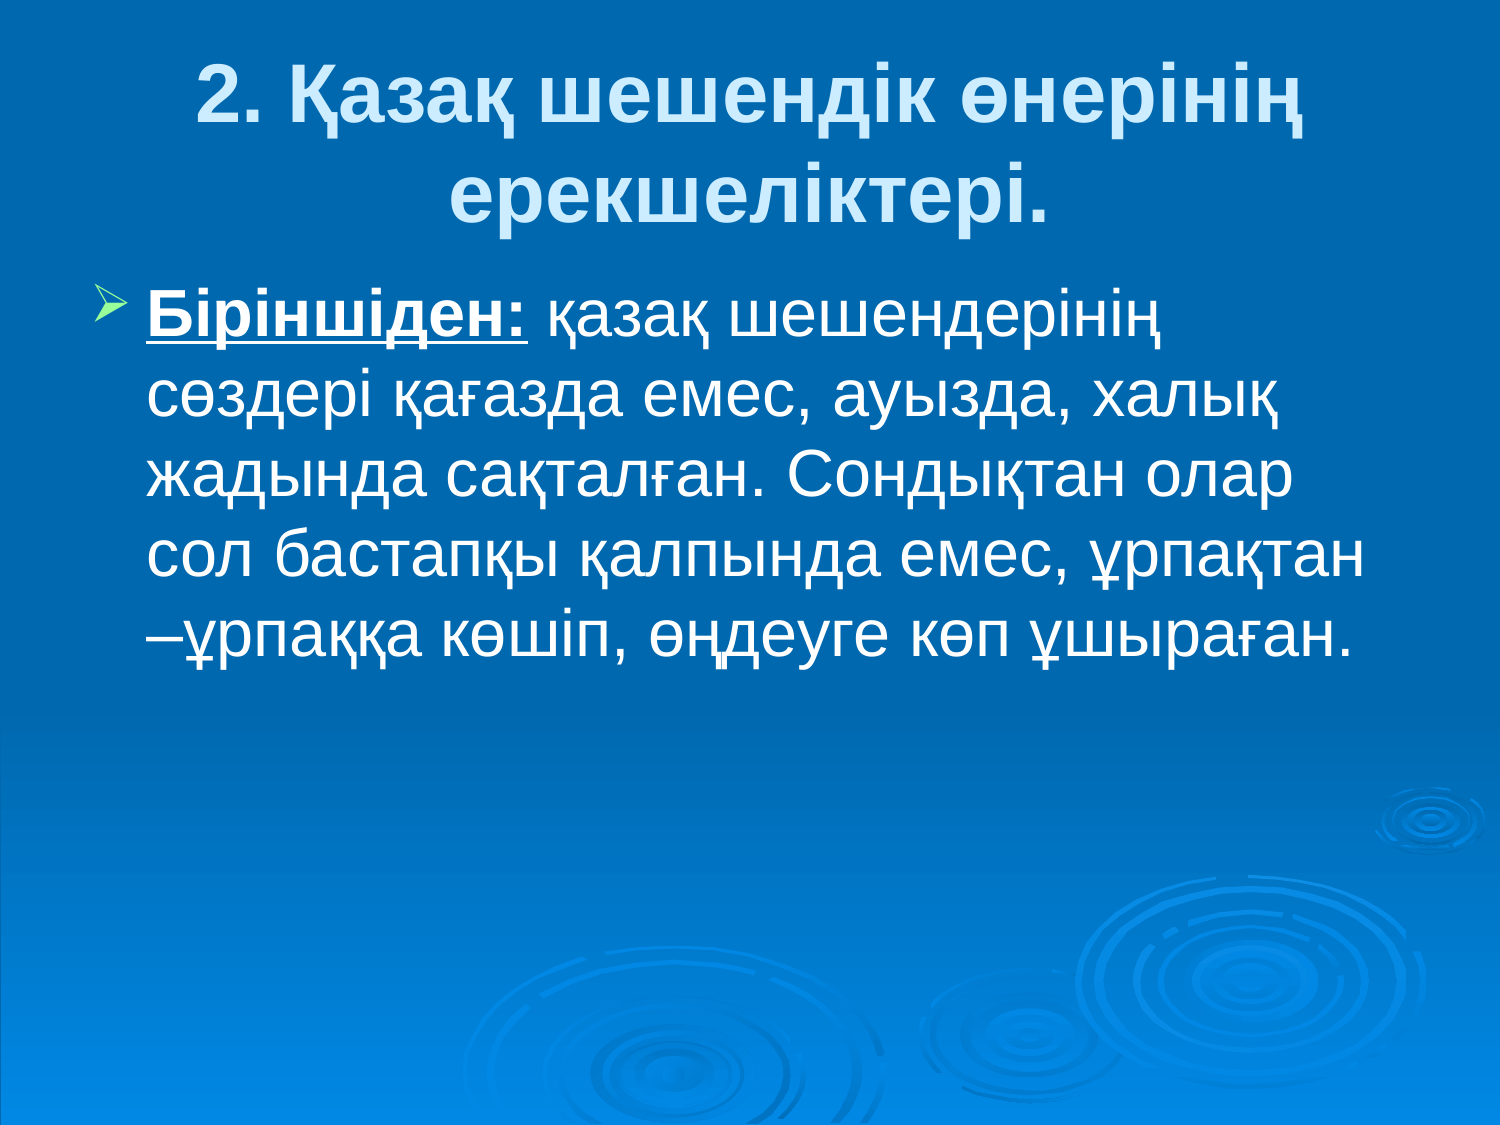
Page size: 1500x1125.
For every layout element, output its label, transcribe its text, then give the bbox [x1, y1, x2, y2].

list Біріншіден: қазақ шешендерінің сөздері қағазда емес, ауызда, халық жадында сақталған. Сондықтан олар сол бастапқы қалпында емес, ұрпақтан –ұрпаққа көшіп, өңдеуге көп ұшыраған. [74, 262, 1426, 1006]
title 2. Қазақ шешендік өнерінің ерекшеліктері. [74, 45, 1426, 233]
